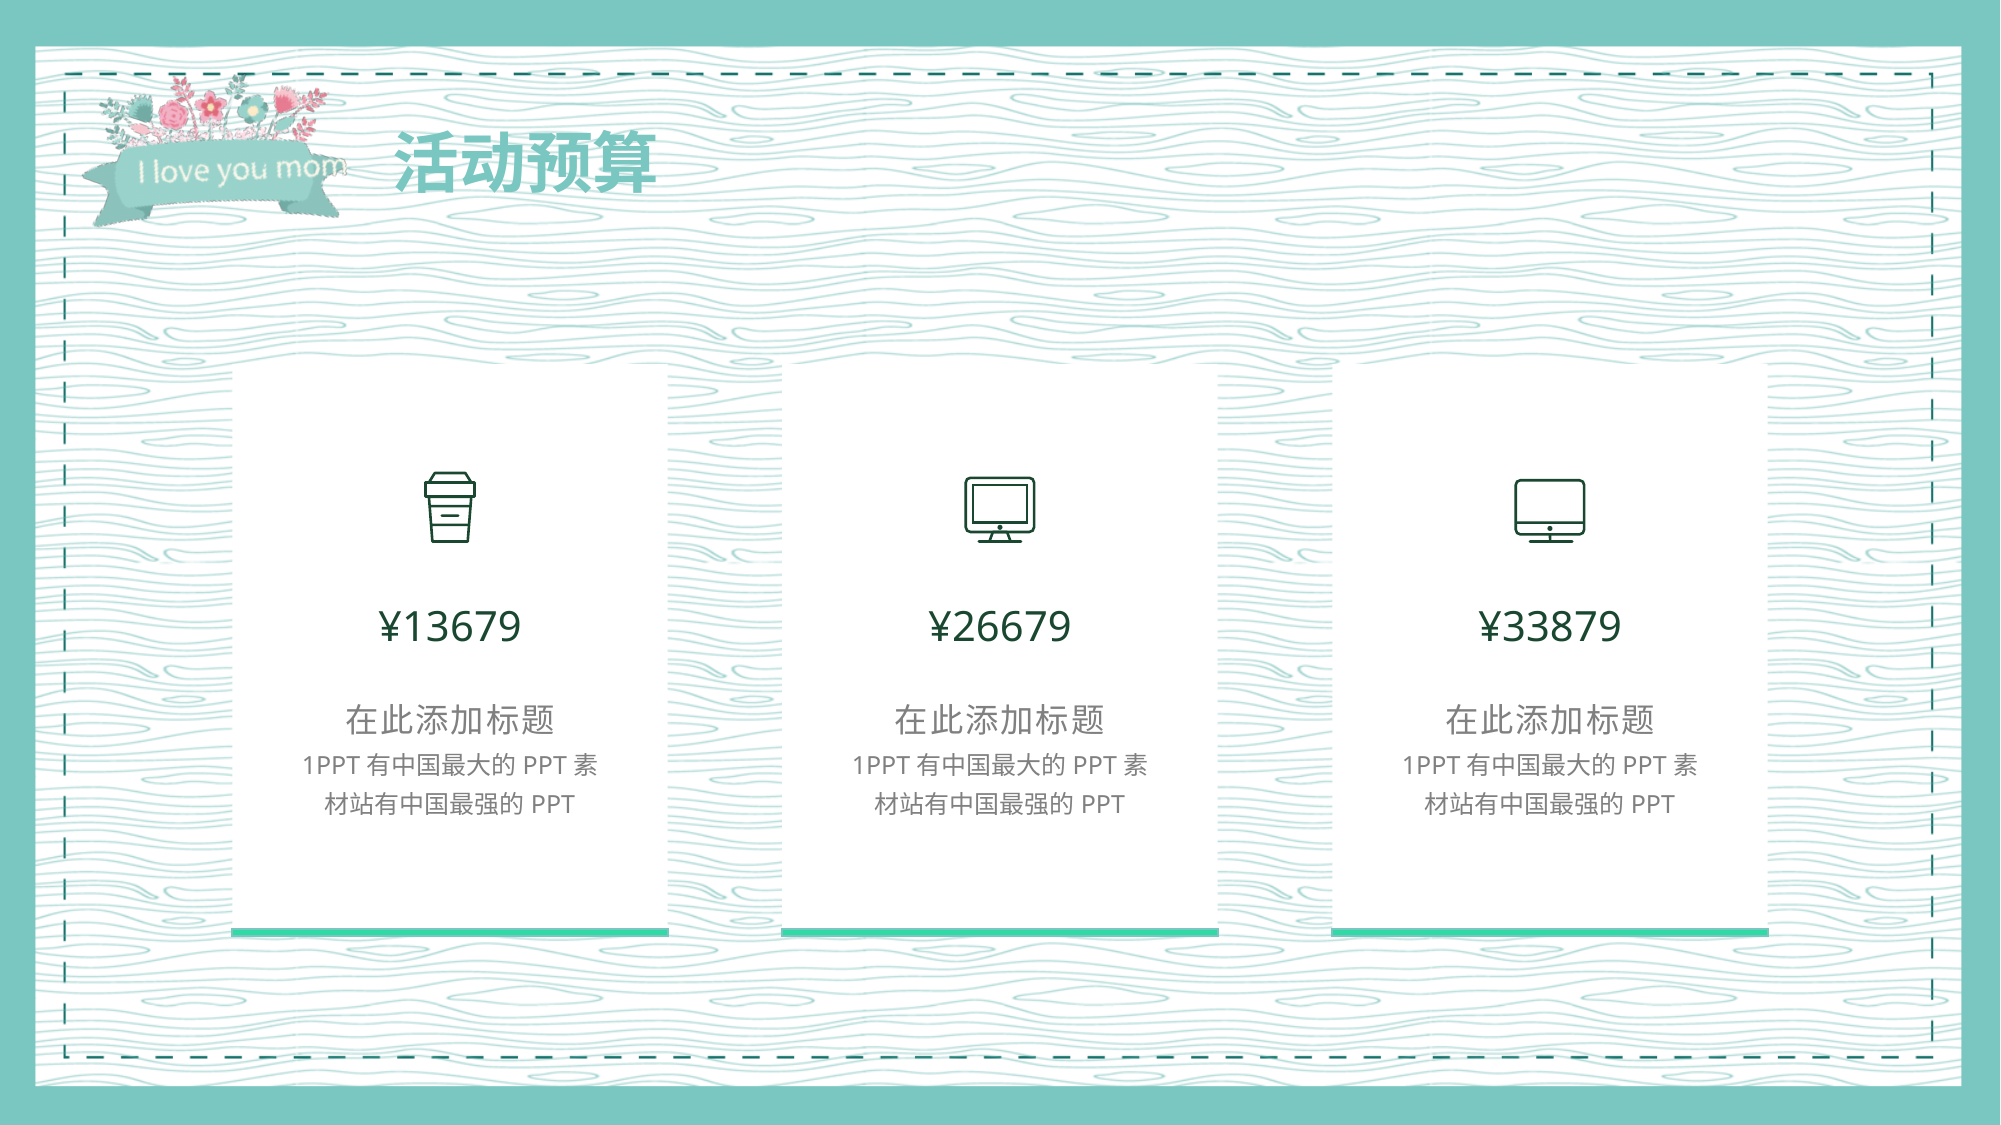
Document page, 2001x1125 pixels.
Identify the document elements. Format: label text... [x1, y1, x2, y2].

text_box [782, 363, 1218, 937]
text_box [965, 477, 1035, 542]
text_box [1332, 363, 1768, 937]
picture [0, 0, 2001, 1125]
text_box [425, 472, 475, 542]
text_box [232, 363, 668, 937]
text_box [811, 692, 1189, 827]
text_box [1515, 480, 1585, 542]
text_box 活动预算 [377, 113, 1078, 209]
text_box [1361, 692, 1739, 827]
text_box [261, 692, 639, 827]
